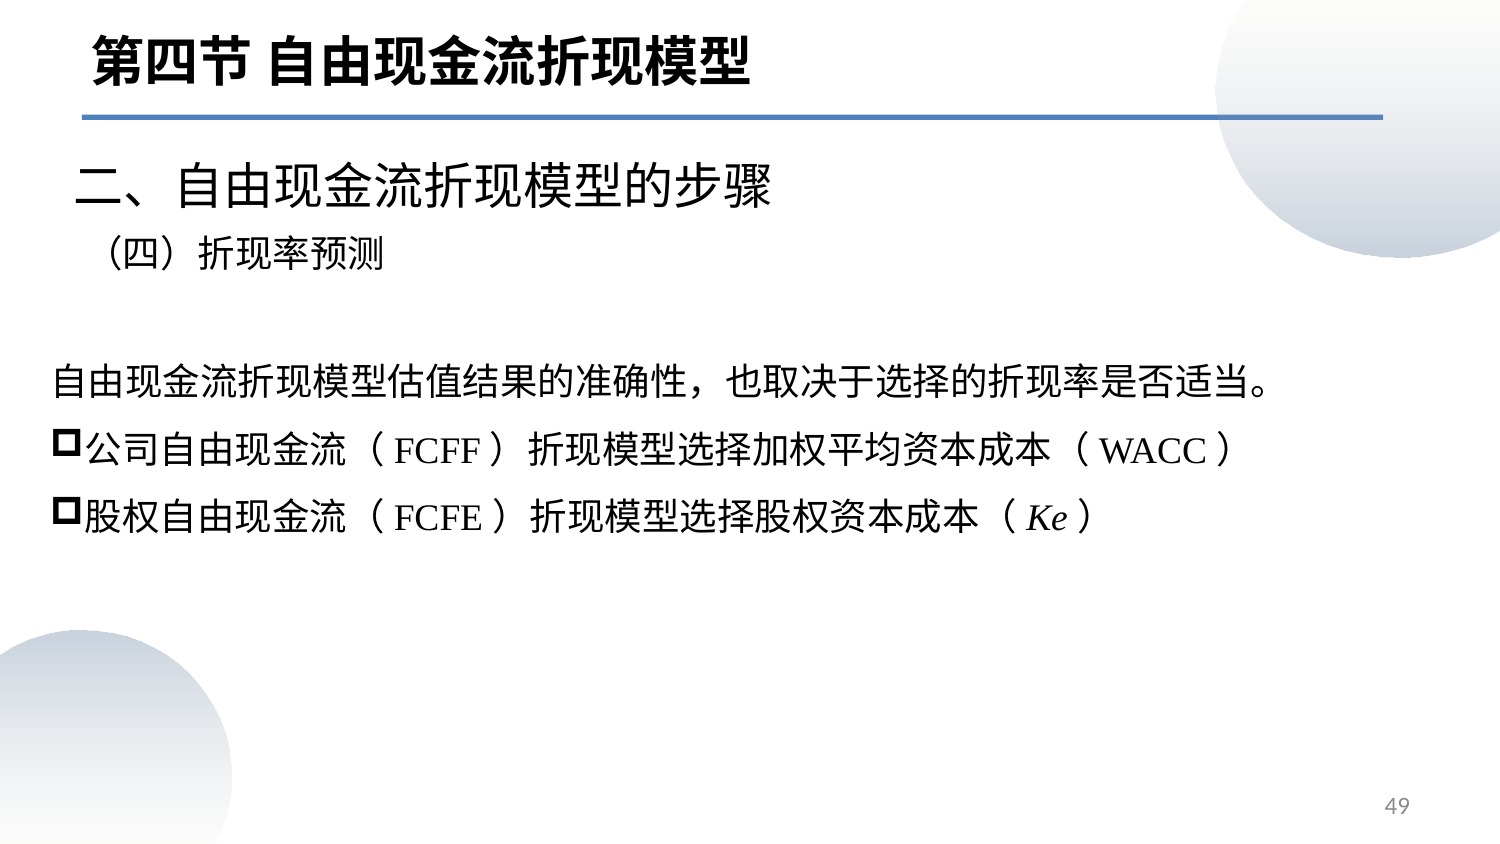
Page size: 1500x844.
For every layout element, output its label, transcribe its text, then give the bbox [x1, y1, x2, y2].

list 自由现金流折现模型估值结果的准确性，也取决于选择的折现率是否适当。 公司自由现金流（FCFF）折现模型选择加权平均资本成本（WACC） 股权自由现金流（FCFE）折现模型选择股权资本成本（Ke） [35, 328, 1348, 612]
text_box [1213, 0, 1500, 260]
text_box （四）折现率预测 [70, 210, 1421, 293]
text_box 二、自由现金流折现模型的步骤 [58, 117, 1256, 200]
text_box 第四节 自由现金流折现模型 [74, 11, 1234, 107]
slide_number 49 [1074, 782, 1425, 827]
text_box [0, 627, 234, 844]
